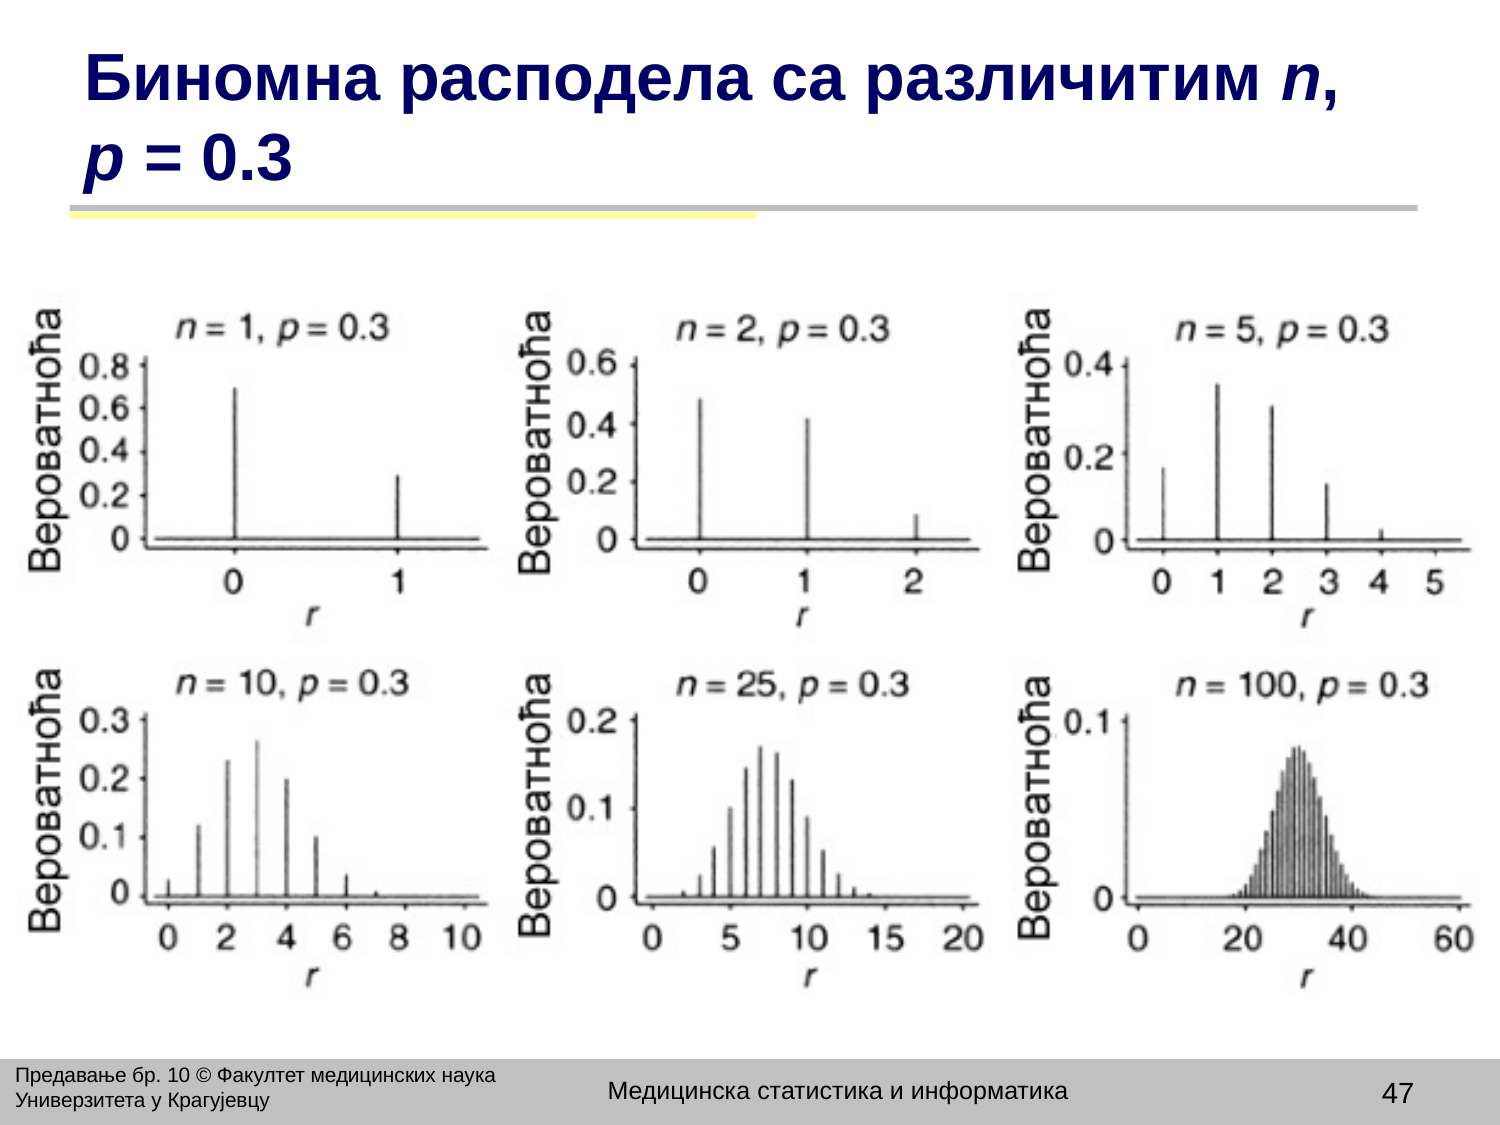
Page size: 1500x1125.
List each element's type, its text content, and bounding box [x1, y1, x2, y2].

title Биномна расподела са различитим n, p = 0.3 [69, 19, 1426, 208]
picture [17, 293, 1484, 1000]
footer Медицинска статистика и информатика [512, 1066, 1165, 1125]
slide_number Предавање бр. 10 © Факултет медицинских наука Универзитета у Крагујевцу [0, 1053, 626, 1108]
slide_number 47 [1175, 1066, 1430, 1125]
